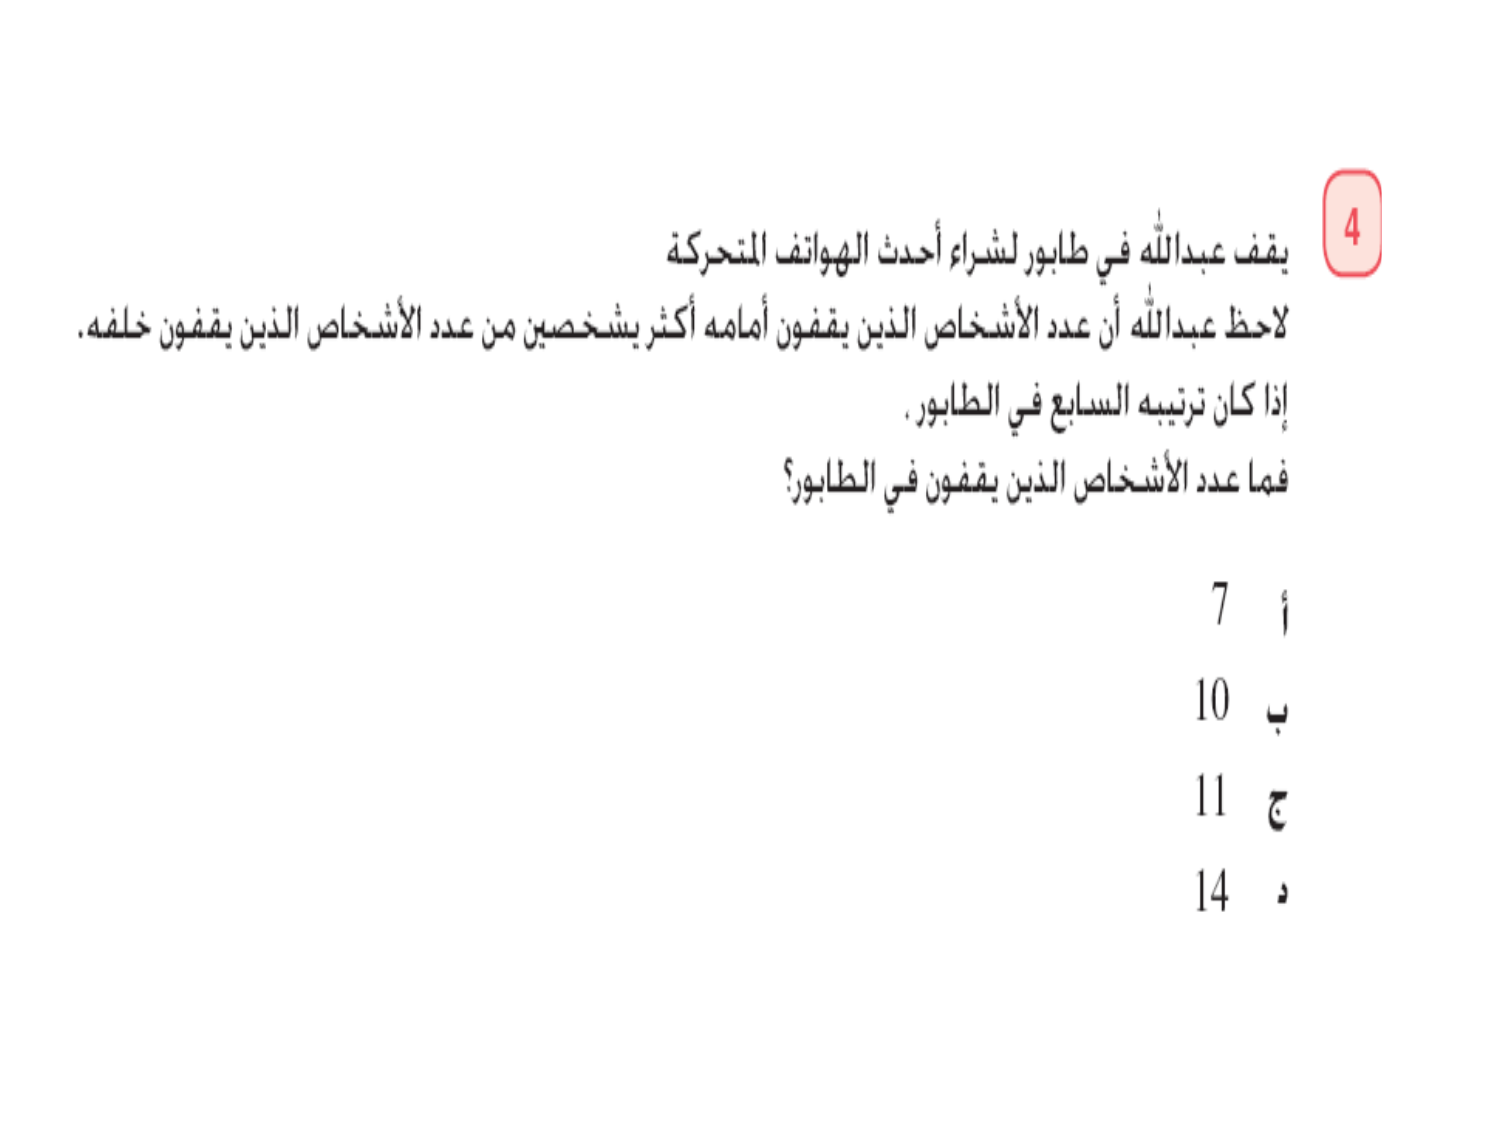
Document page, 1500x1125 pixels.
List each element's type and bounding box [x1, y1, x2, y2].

list [62, 137, 1382, 938]
